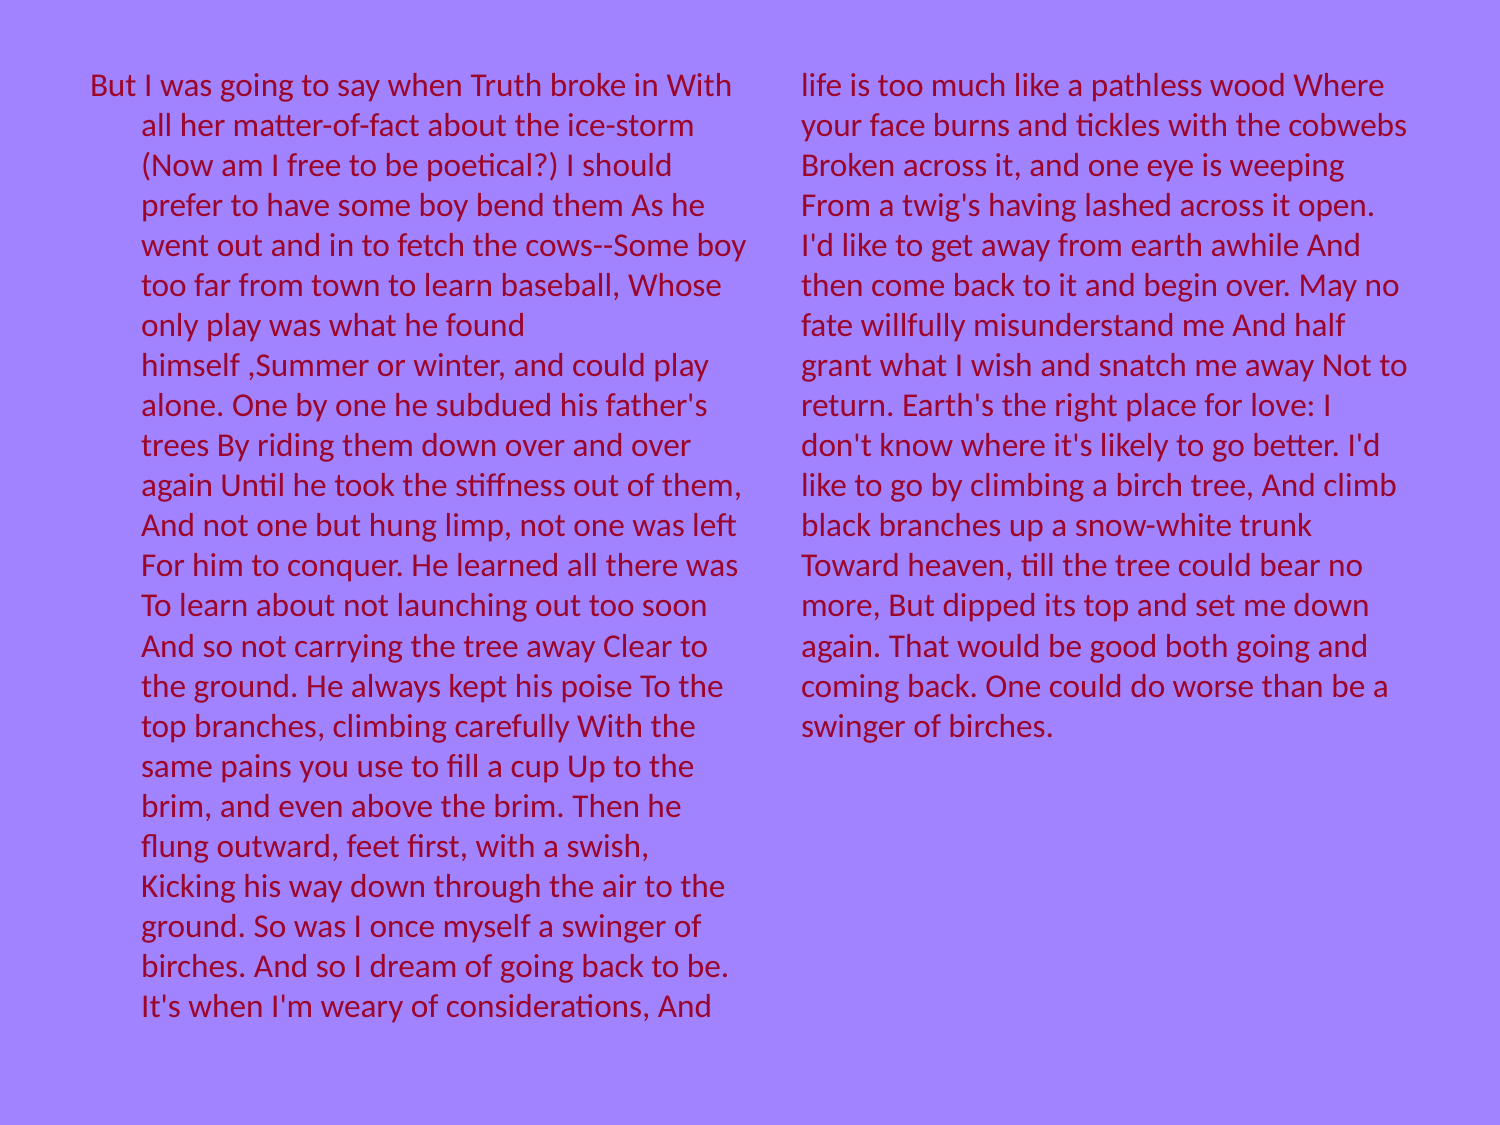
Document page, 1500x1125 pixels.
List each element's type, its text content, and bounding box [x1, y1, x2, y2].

list But I was going to say when Truth broke in With all her matter-of-fact about the ice-storm (Now am I free to be poetical?) I should prefer to have some boy bend them As he went out and in to fetch the cows--Some boy too far from town to learn baseball, Whose only play was what he found himself ,Summer or winter, and could play alone. One by one he subdued his father's trees By riding them down over and over again Until he took the stiffness out of them, And not one but hung limp, not one was left For him to conquer. He learned all there was To learn about not launching out too soon And so not carrying the tree away Clear to the ground. He always kept his poise To the top branches, climbing carefully With the same pains you use to fill a cup Up to the brim, and even above the brim. Then he flung outward, feet first, with a swish, Kicking his way down through the air to the ground. So was I once myself a swinger of birches. And so I dream of going back to be. It's when I'm weary of considerations, And life is too much like a pathless wood Where your face burns and tickles with the cobwebs Broken across it, and one eye is weeping From a twig's having lashed across it open. I'd like to get away from earth awhile And then come back to it and begin over. May no fate willfully misunderstand me And half grant what I wish and snatch me away Not to return. Earth's the right place for love: I don't know where it's likely to go better. I'd like to go by climbing a birch tree, And climb black branches up a snow-white trunk Toward heaven, till the tree could bear no more, But dipped its top and set me down again. That would be good both going and coming back. One could do worse than be a swinger of birches. [75, 55, 1425, 1035]
